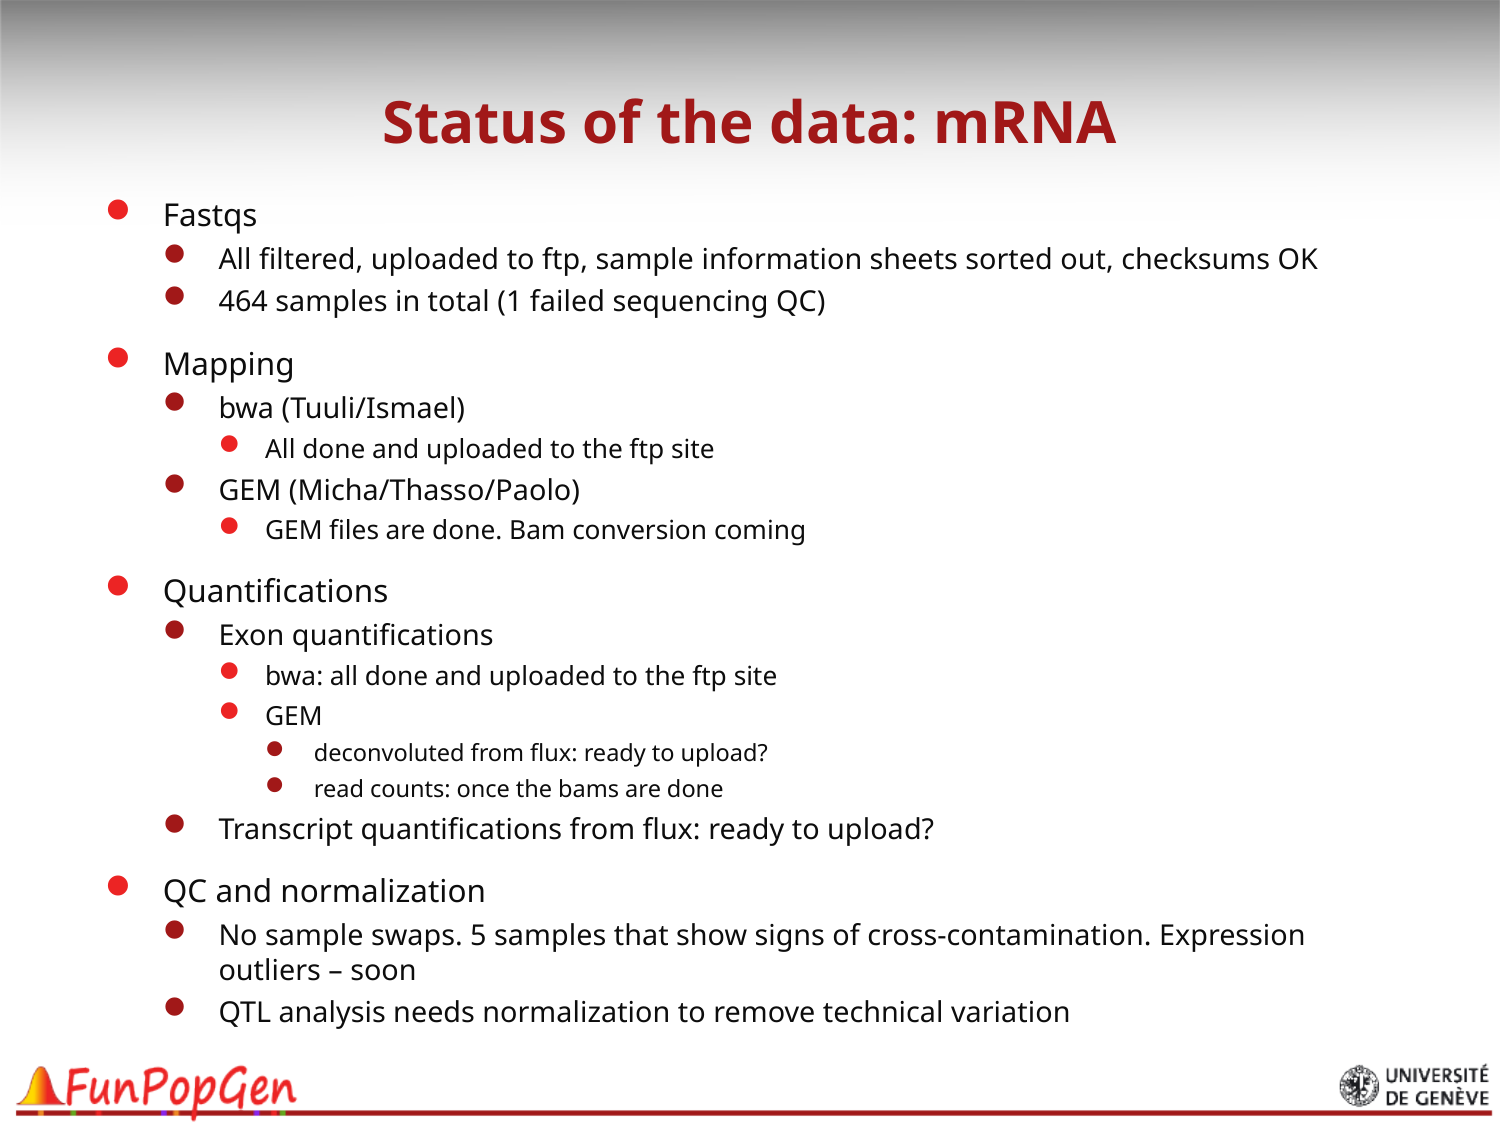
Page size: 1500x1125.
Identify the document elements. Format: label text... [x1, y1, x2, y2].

list Fastqs All filtered, uploaded to ftp, sample information sheets sorted out, checksums OK 464 samples in total (1 failed sequencing QC) Mapping bwa (Tuuli/Ismael) All done and uploaded to the ftp site GEM (Micha/Thasso/Paolo) GEM files are done. Bam conversion coming Quantifications Exon quantifications bwa: all done and uploaded to the ftp site GEM deconvoluted from flux: ready to upload? read counts: once the bams are done Transcript quantifications from flux: ready to upload? QC and normalization No sample swaps. 5 samples that show signs of cross-contamination. Expression outliers – soon QTL analysis needs normalization to remove technical variation [90, 187, 1410, 1038]
picture [0, 0, 1500, 1125]
title Status of the data: mRNA [90, 17, 1410, 163]
